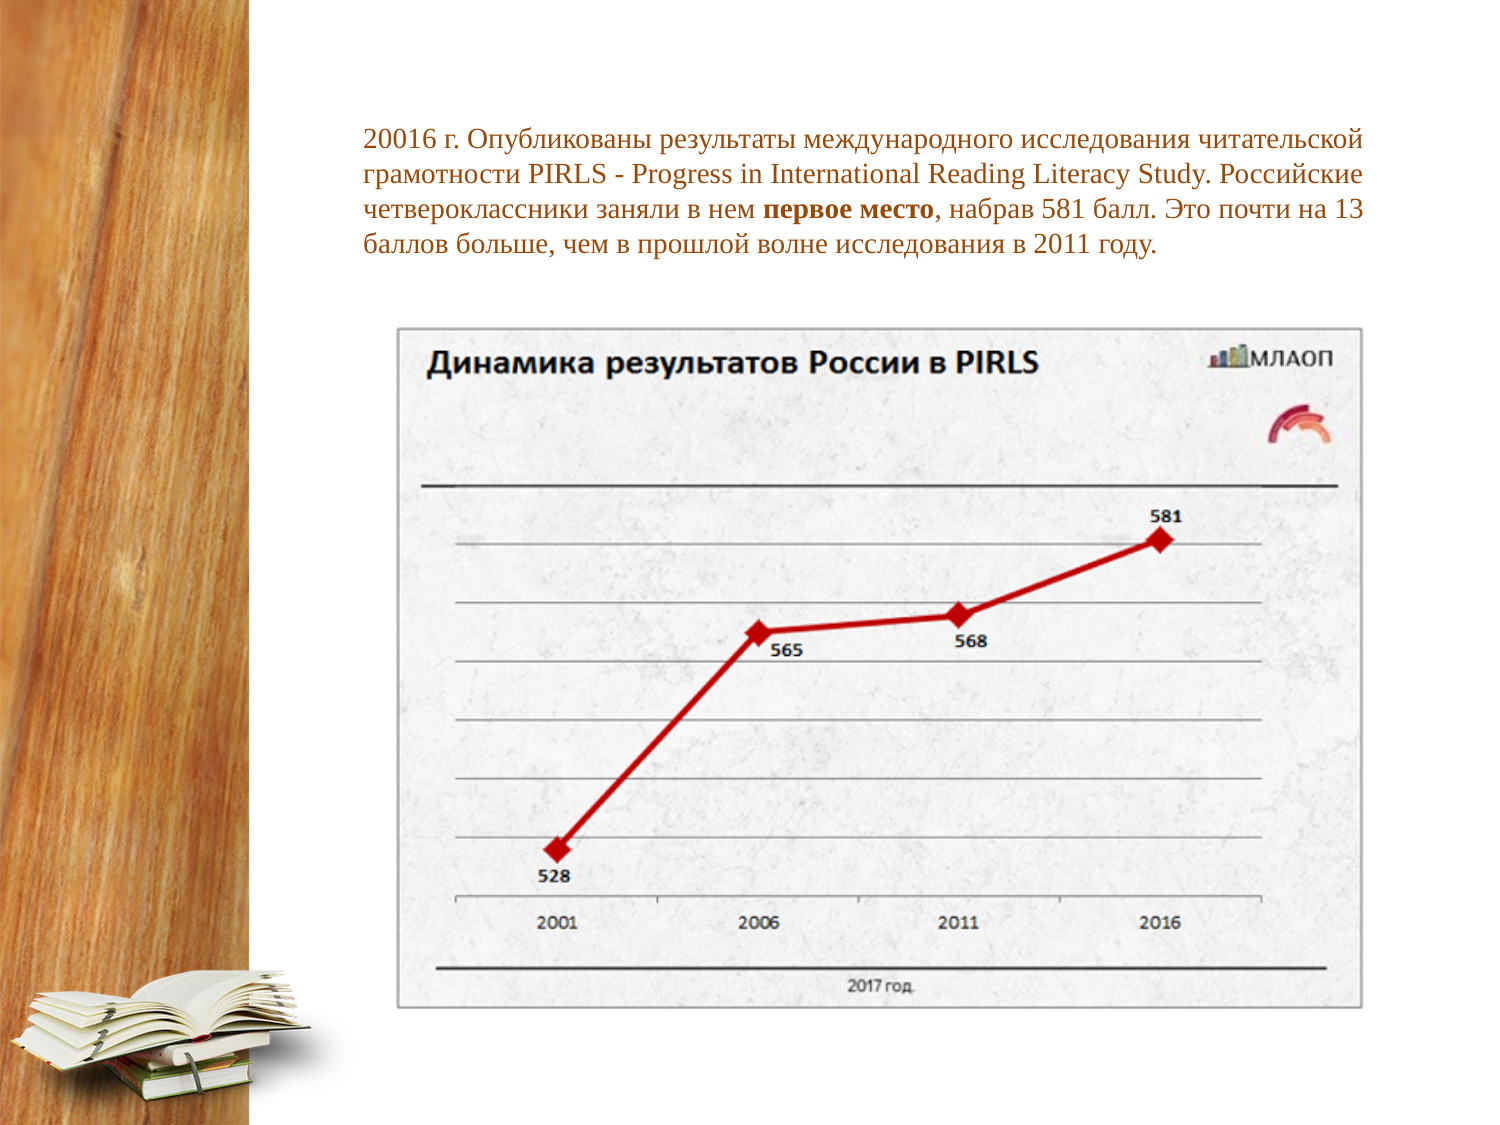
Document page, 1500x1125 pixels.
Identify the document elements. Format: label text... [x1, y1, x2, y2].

list 20016 г. Опубликованы результаты международного исследования читательской грамотности PIRLS - Progress in International Reading Literacy Study. Российские четвероклассники заняли в нем первое место, набрав 581 балл. Это почти на 13 баллов больше, чем в прошлой волне исследования в 2011 году. [348, 90, 1425, 303]
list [395, 326, 1365, 1012]
picture [0, 0, 1500, 1125]
